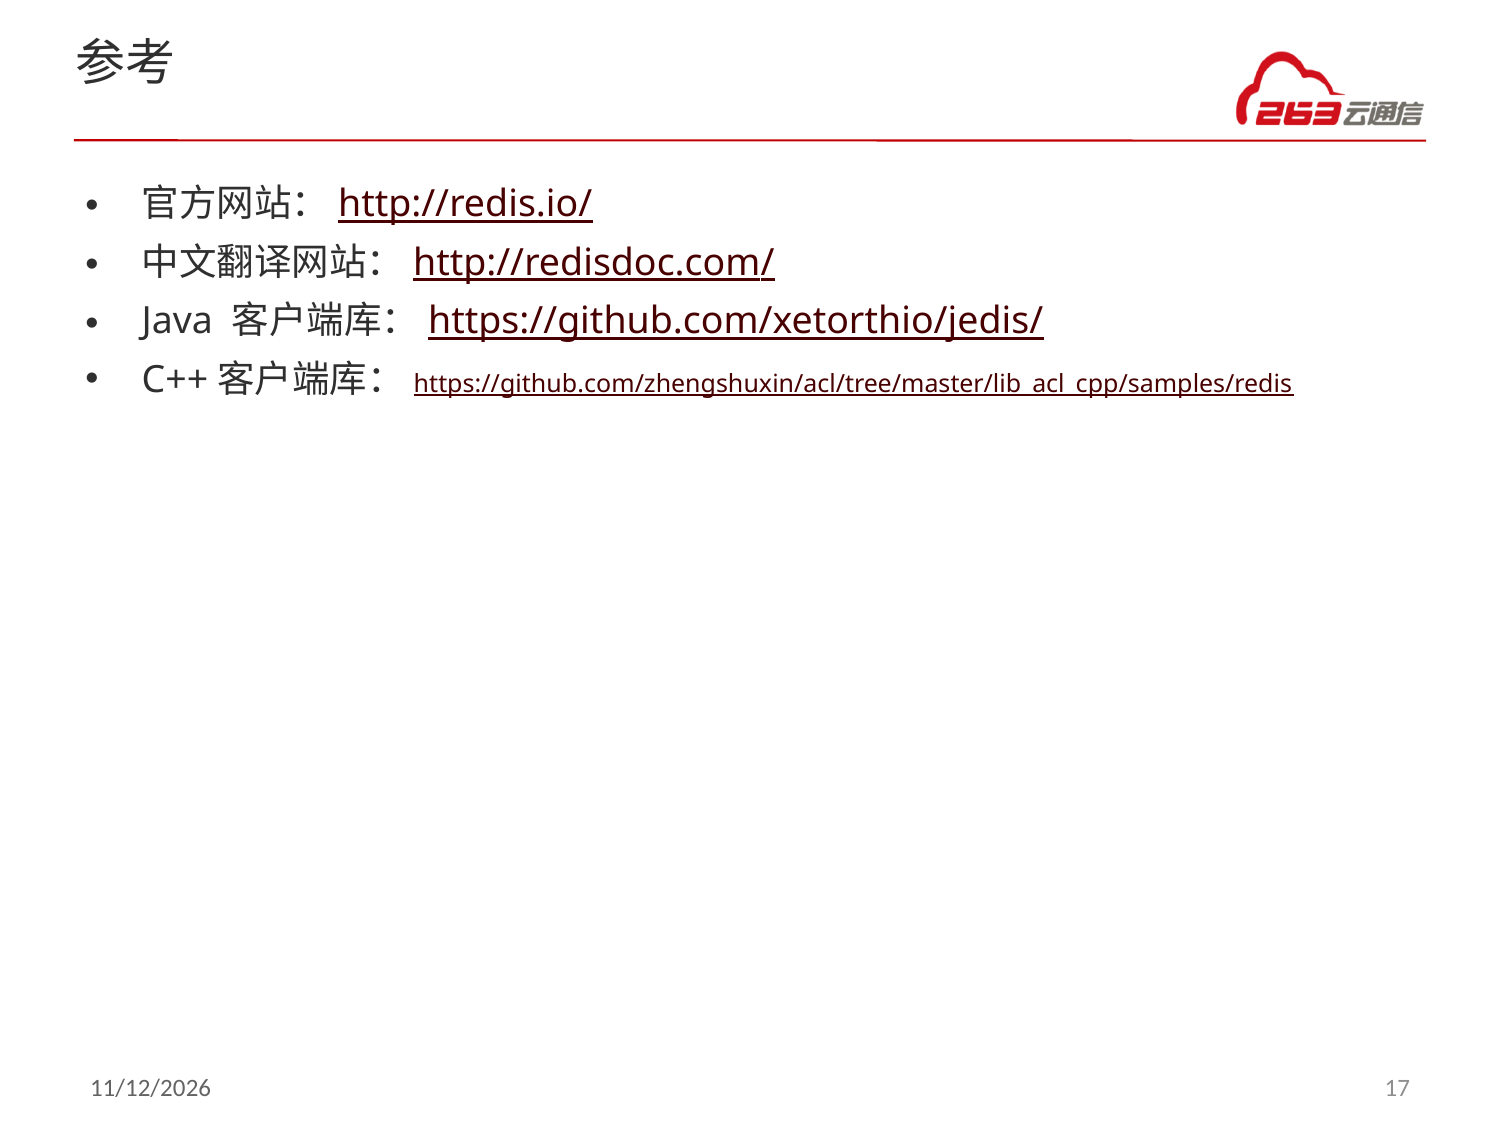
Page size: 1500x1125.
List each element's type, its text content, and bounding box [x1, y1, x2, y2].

list 官方网站：http://redis.io/ 中文翻译网站：http://redisdoc.com/ Java 客户端库：https://github.com/xetorthio/jedis/ C++客户端库：https://github.com/zhengshuxin/acl/tree/master/lib_acl_cpp/samples/redis [70, 171, 1421, 1016]
title 参考 [75, 30, 1235, 136]
picture [1230, 37, 1430, 141]
